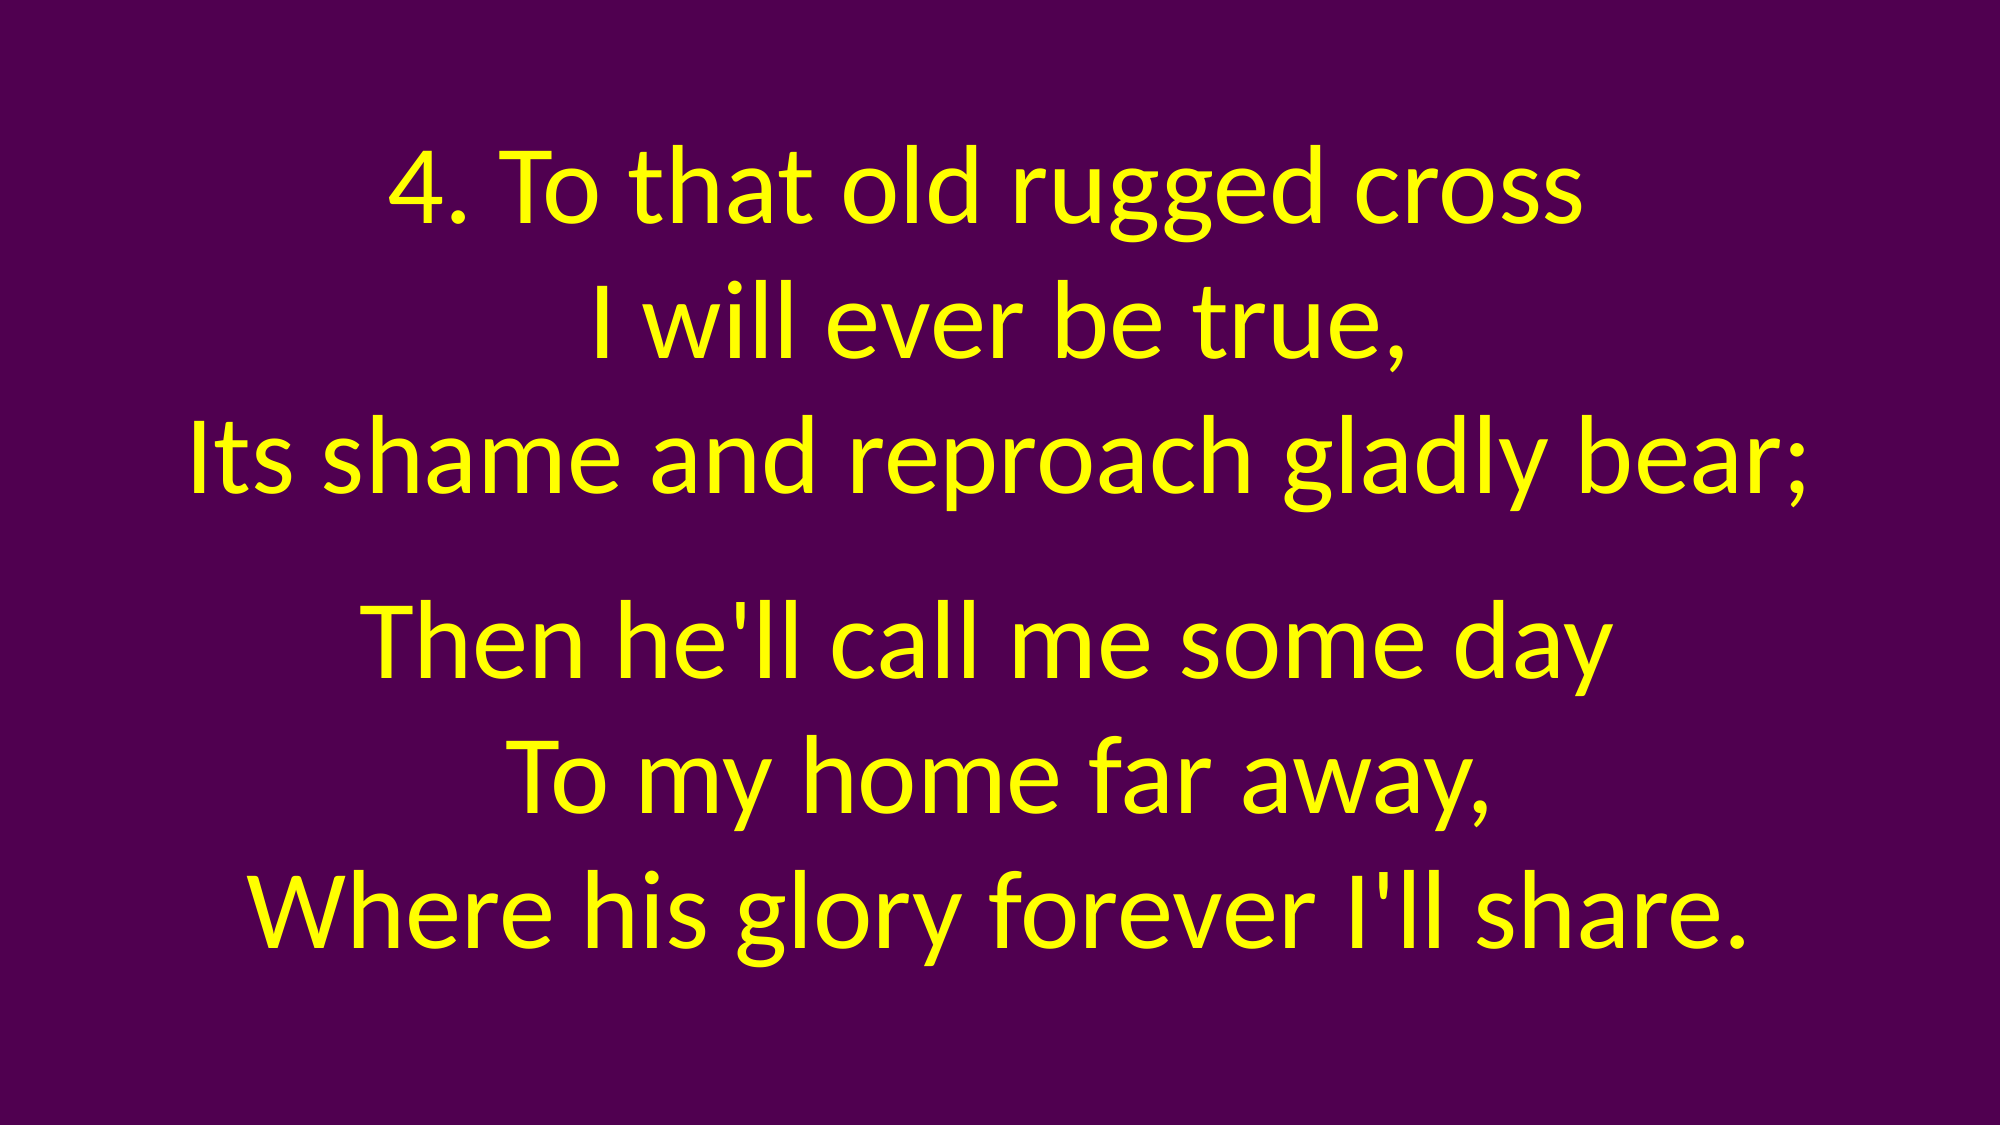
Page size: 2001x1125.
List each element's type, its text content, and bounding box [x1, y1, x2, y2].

text_box 4. To that old rugged cross I will ever be true, Its shame and reproach gladly bear; Then he'll call me some day To my home far away, Where his glory forever I'll share. [0, 103, 2000, 979]
